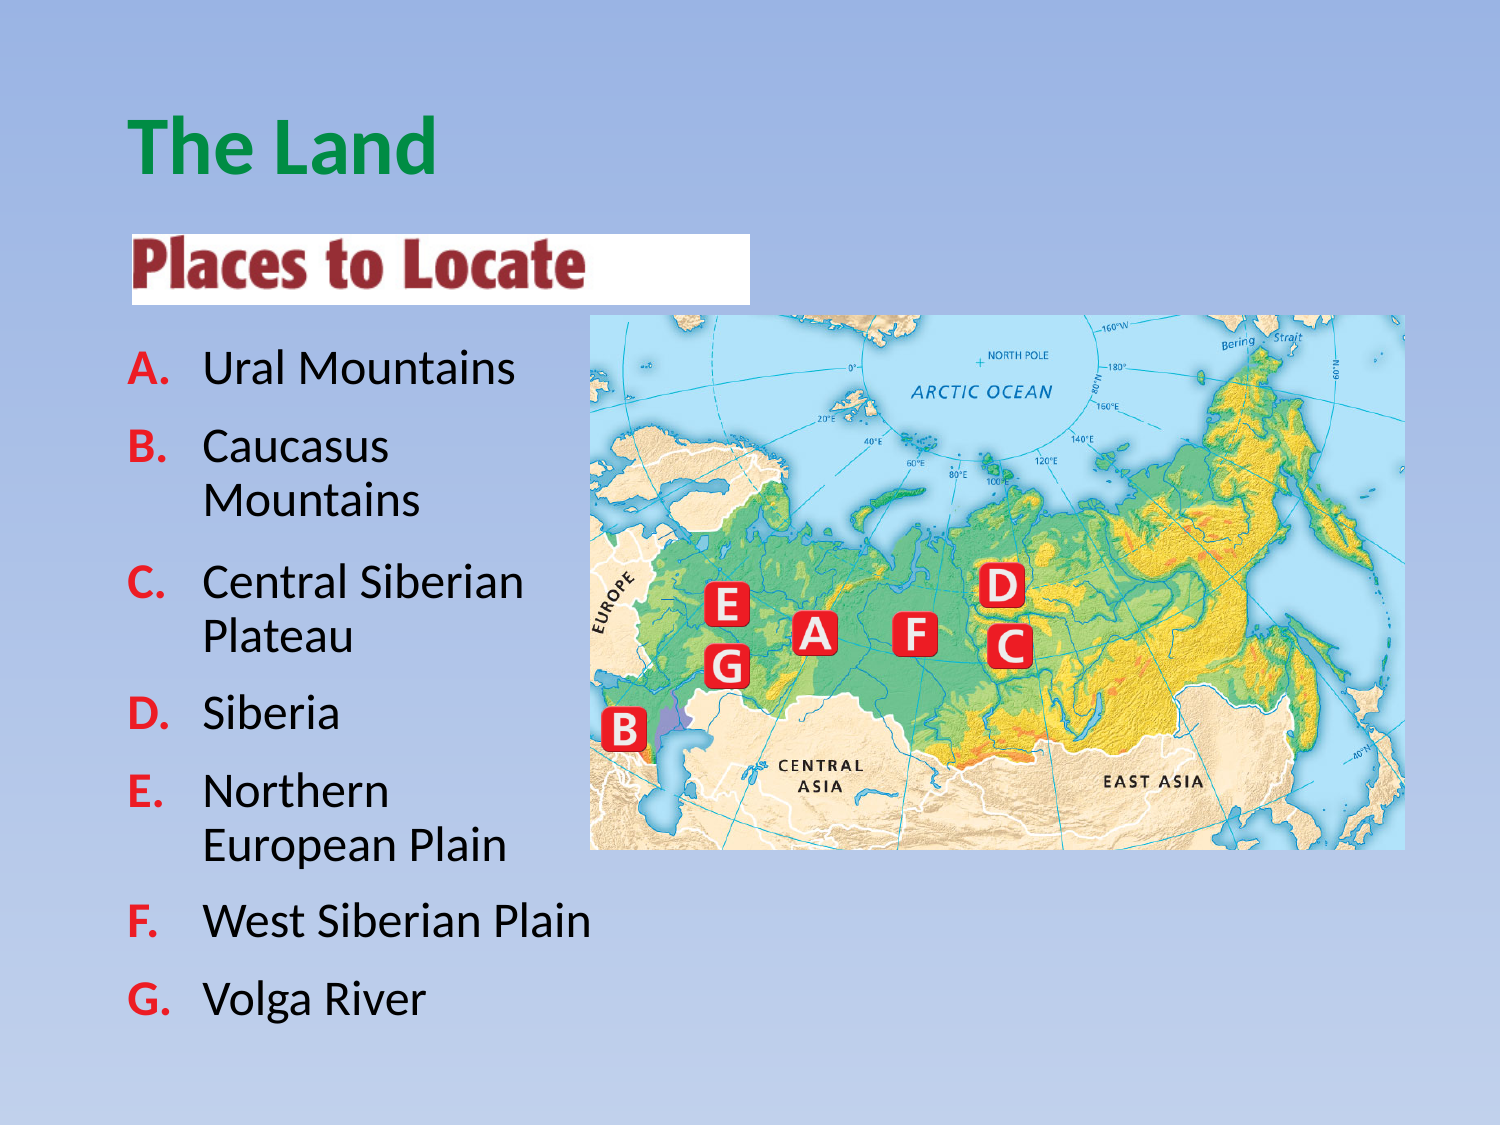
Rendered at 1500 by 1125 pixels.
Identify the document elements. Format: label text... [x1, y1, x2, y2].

picture [132, 233, 751, 305]
text_box E. Northern European Plain [112, 756, 599, 880]
text_box A. Ural Mountains [112, 334, 584, 403]
text_box G. Volga River [112, 965, 599, 1034]
text_box F. West Siberian Plain [112, 887, 750, 957]
text_box The Land [112, 94, 1388, 200]
picture [589, 315, 1405, 851]
text_box C. Central Siberian Plateau [112, 547, 584, 671]
text_box D. Siberia [112, 678, 584, 748]
text_box B. Caucasus Mountains [112, 412, 584, 535]
